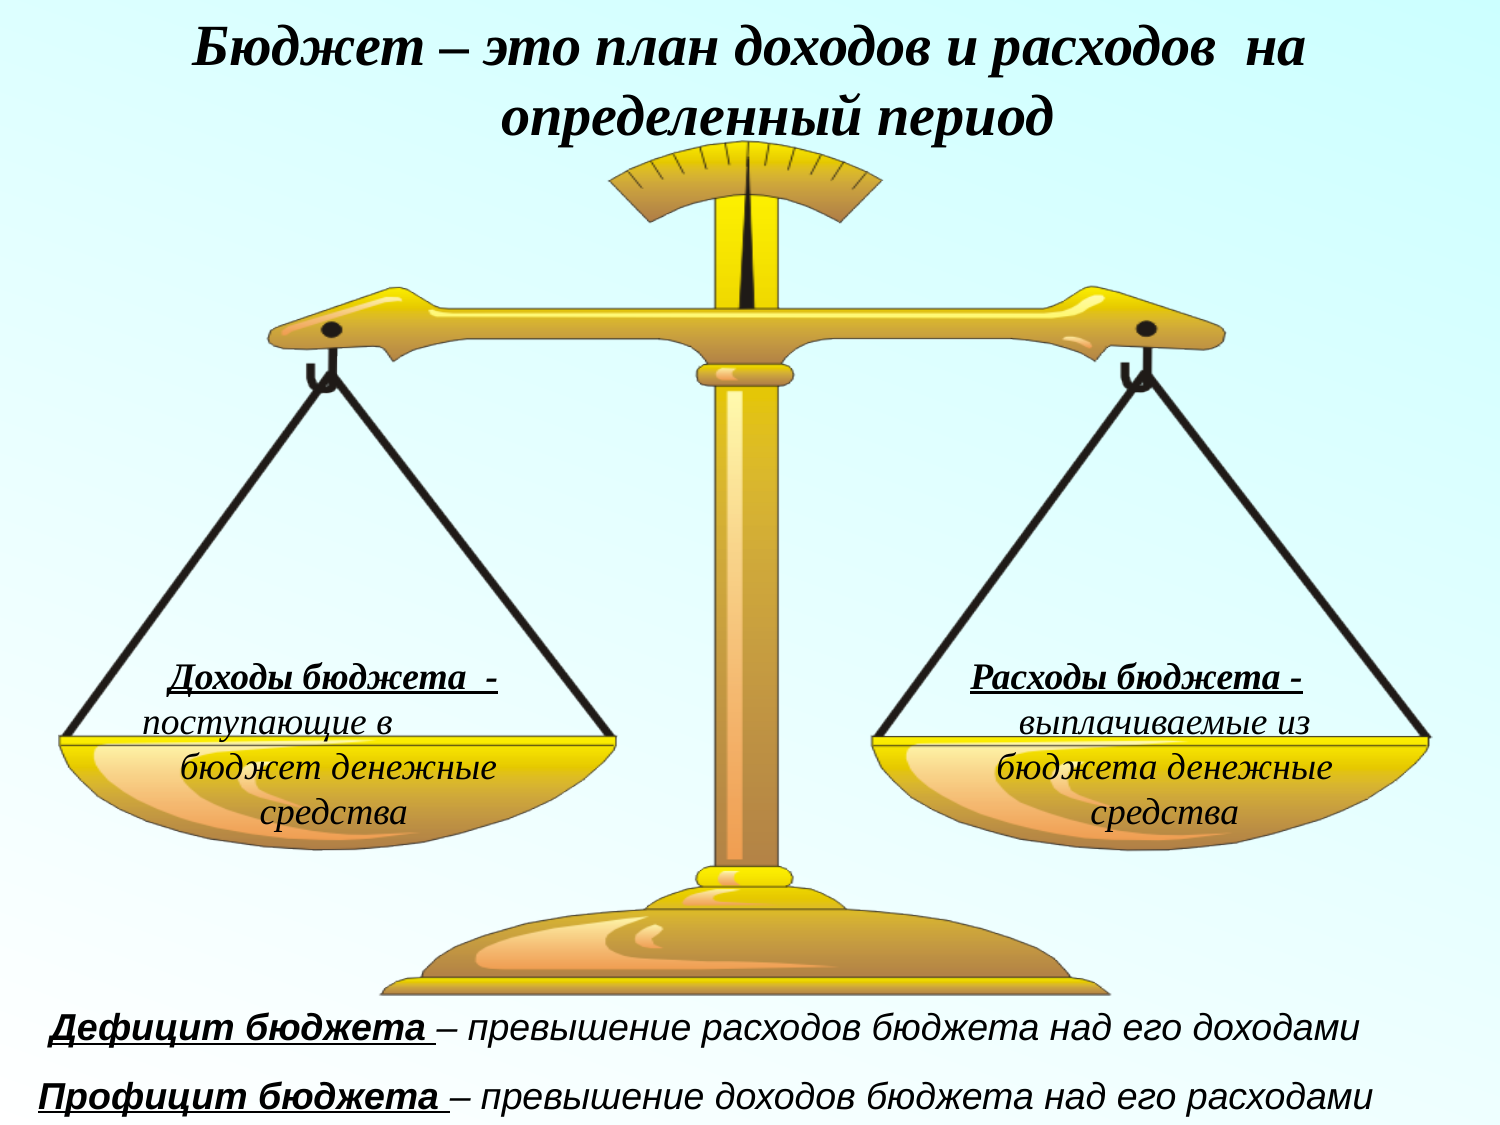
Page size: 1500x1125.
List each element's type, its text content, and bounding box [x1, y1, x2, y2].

text_box Дефицит бюджета – превышение расходов бюджета над его доходами [35, 996, 1477, 1056]
picture [58, 140, 1434, 997]
text_box Профицит бюджета – превышение доходов бюджета над его расходами [23, 1064, 1500, 1124]
text_box Бюджет – это план доходов и расходов на определенный период [0, 0, 1500, 155]
